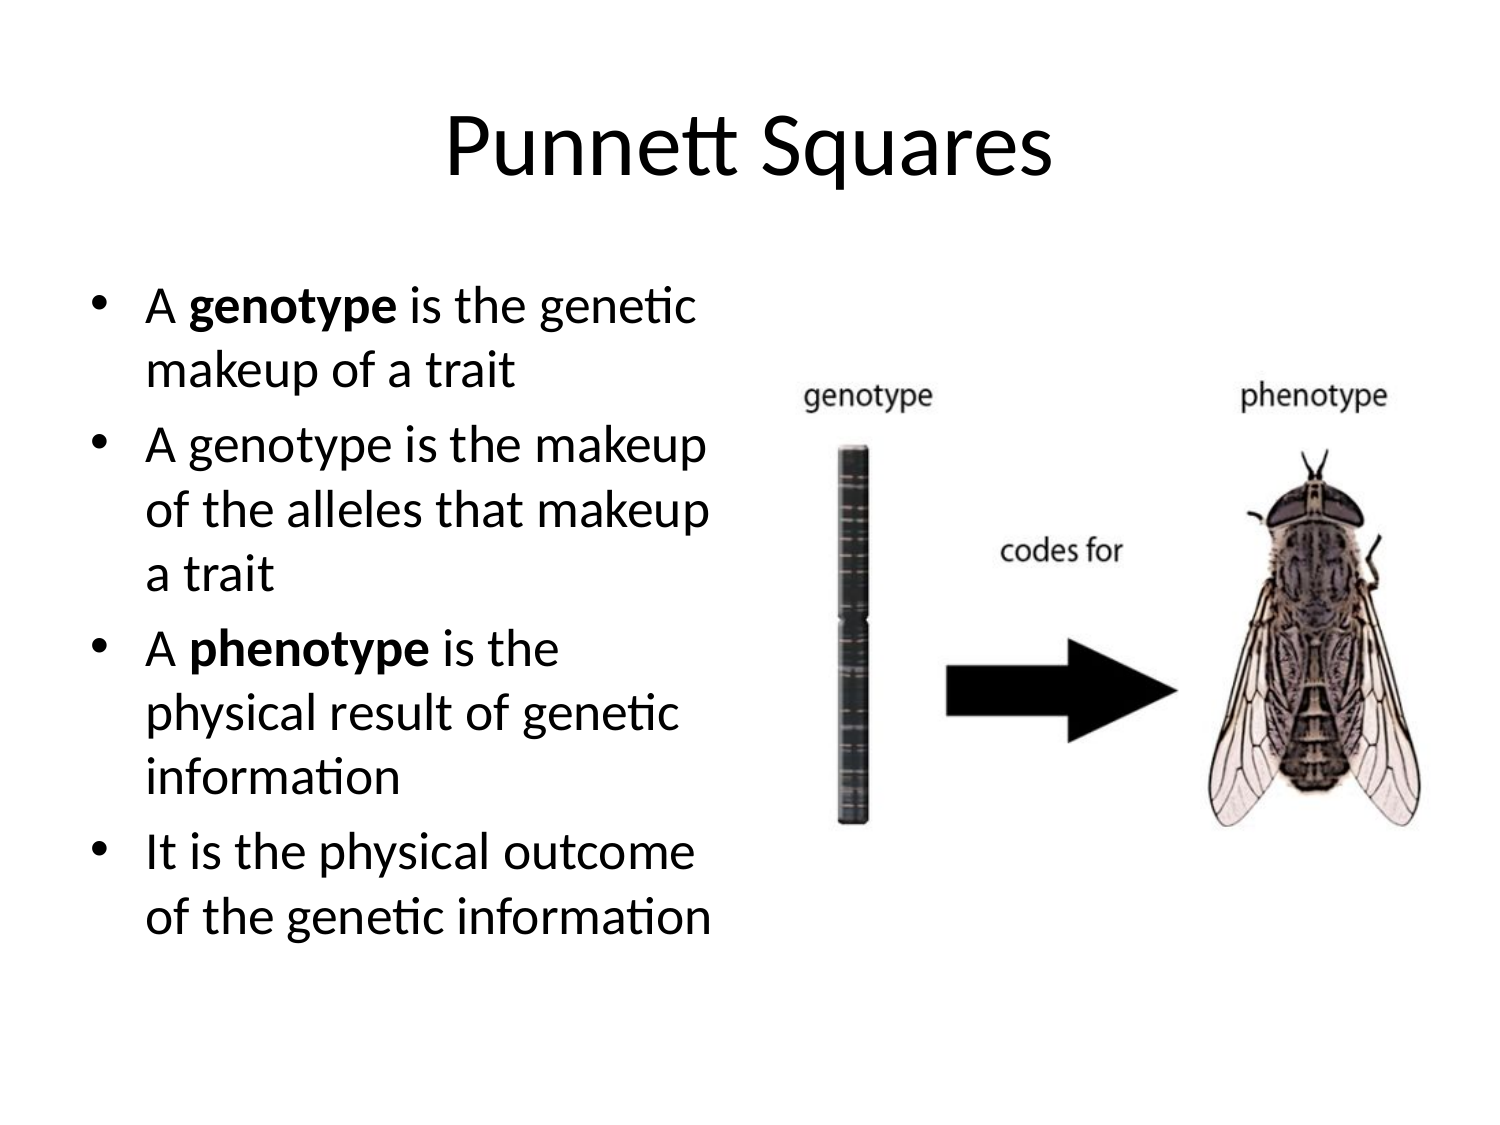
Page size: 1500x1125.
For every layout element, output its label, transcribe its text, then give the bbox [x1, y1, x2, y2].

title Punnett Squares [75, 45, 1425, 233]
list A genotype is the genetic makeup of a trait A genotype is the makeup of the alleles that makeup a trait A phenotype is the physical result of genetic information It is the physical outcome of the genetic information [75, 262, 738, 1005]
picture [774, 349, 1463, 868]
